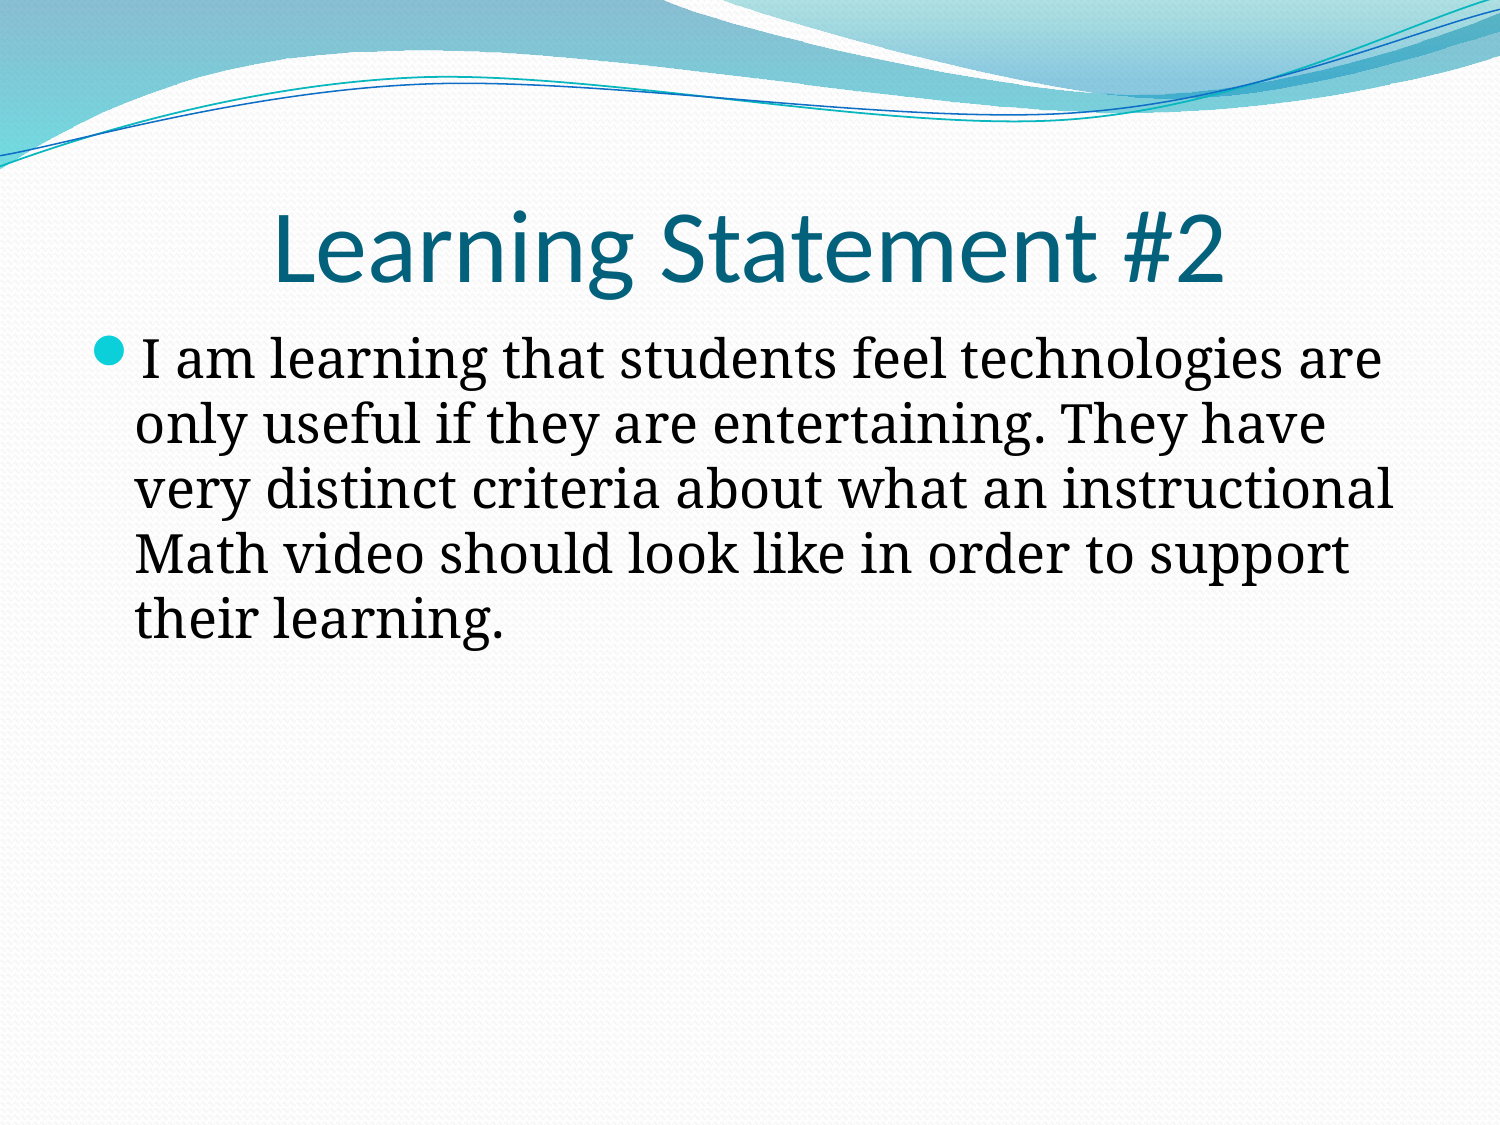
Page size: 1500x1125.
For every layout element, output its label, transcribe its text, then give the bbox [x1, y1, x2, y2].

list I am learning that students feel technologies are only useful if they are entertaining. They have very distinct criteria about what an instructional Math video should look like in order to support their learning. [75, 317, 1425, 1038]
title Learning Statement #2 [75, 115, 1425, 303]
